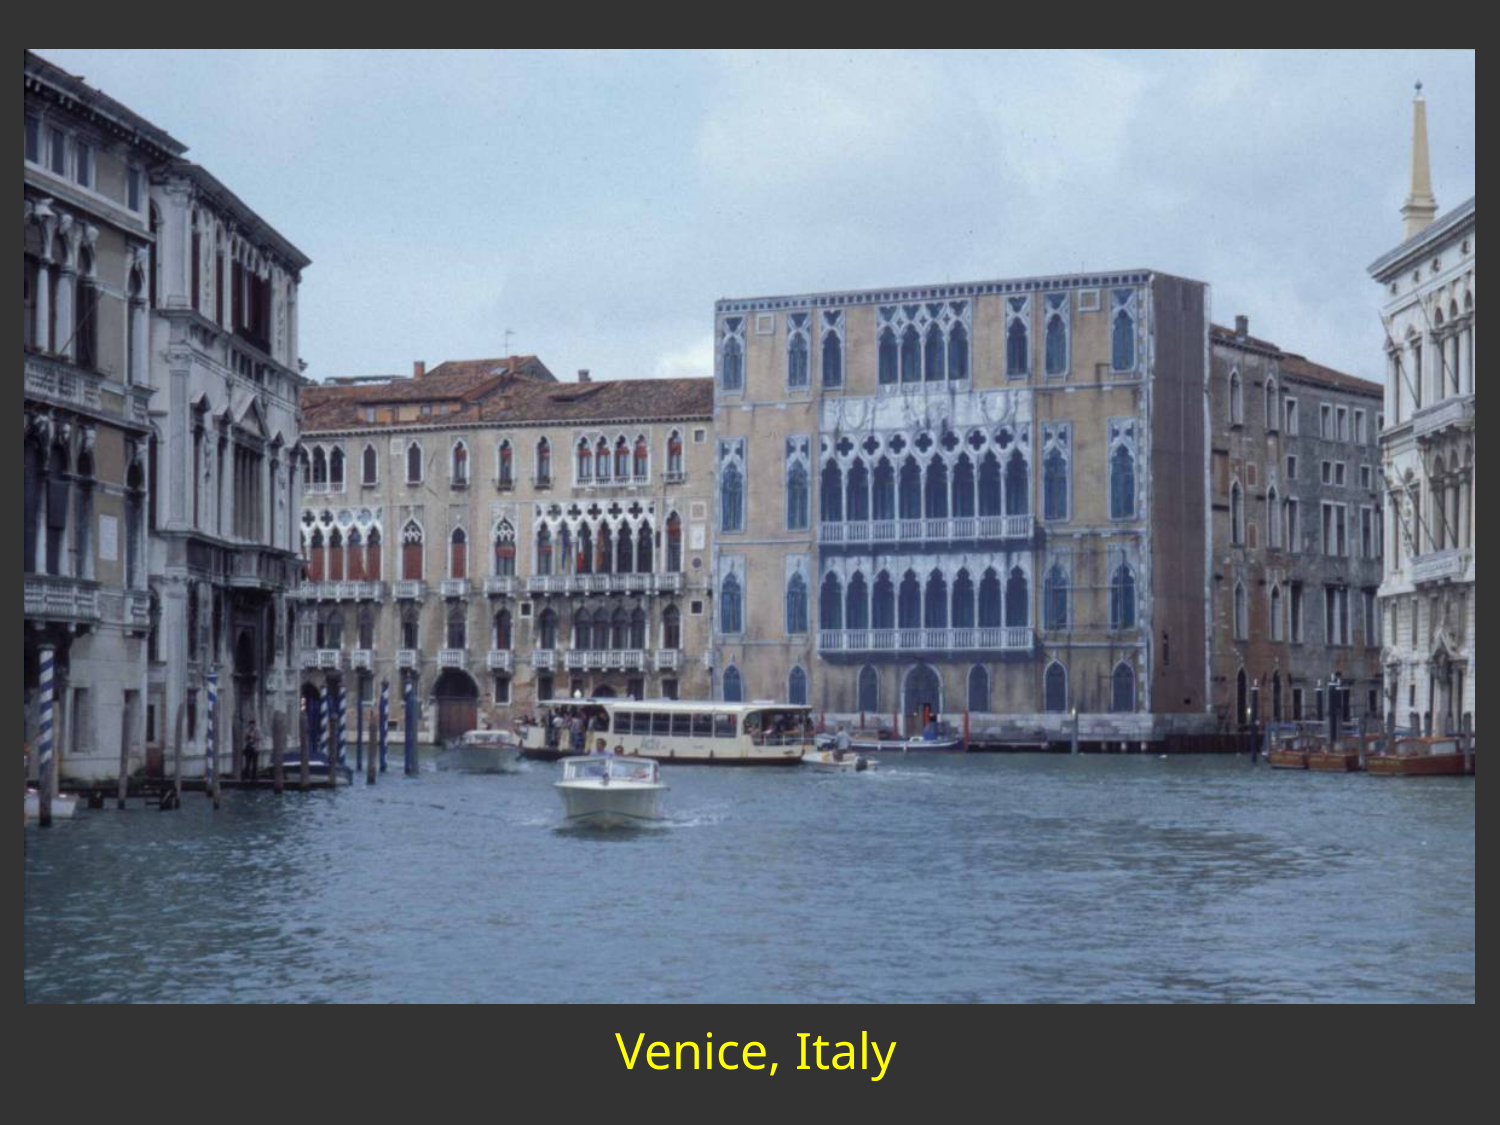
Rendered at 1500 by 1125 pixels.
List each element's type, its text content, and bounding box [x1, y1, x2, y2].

text_box Venice, Italy [324, 1012, 1188, 1088]
picture [24, 49, 1476, 1005]
